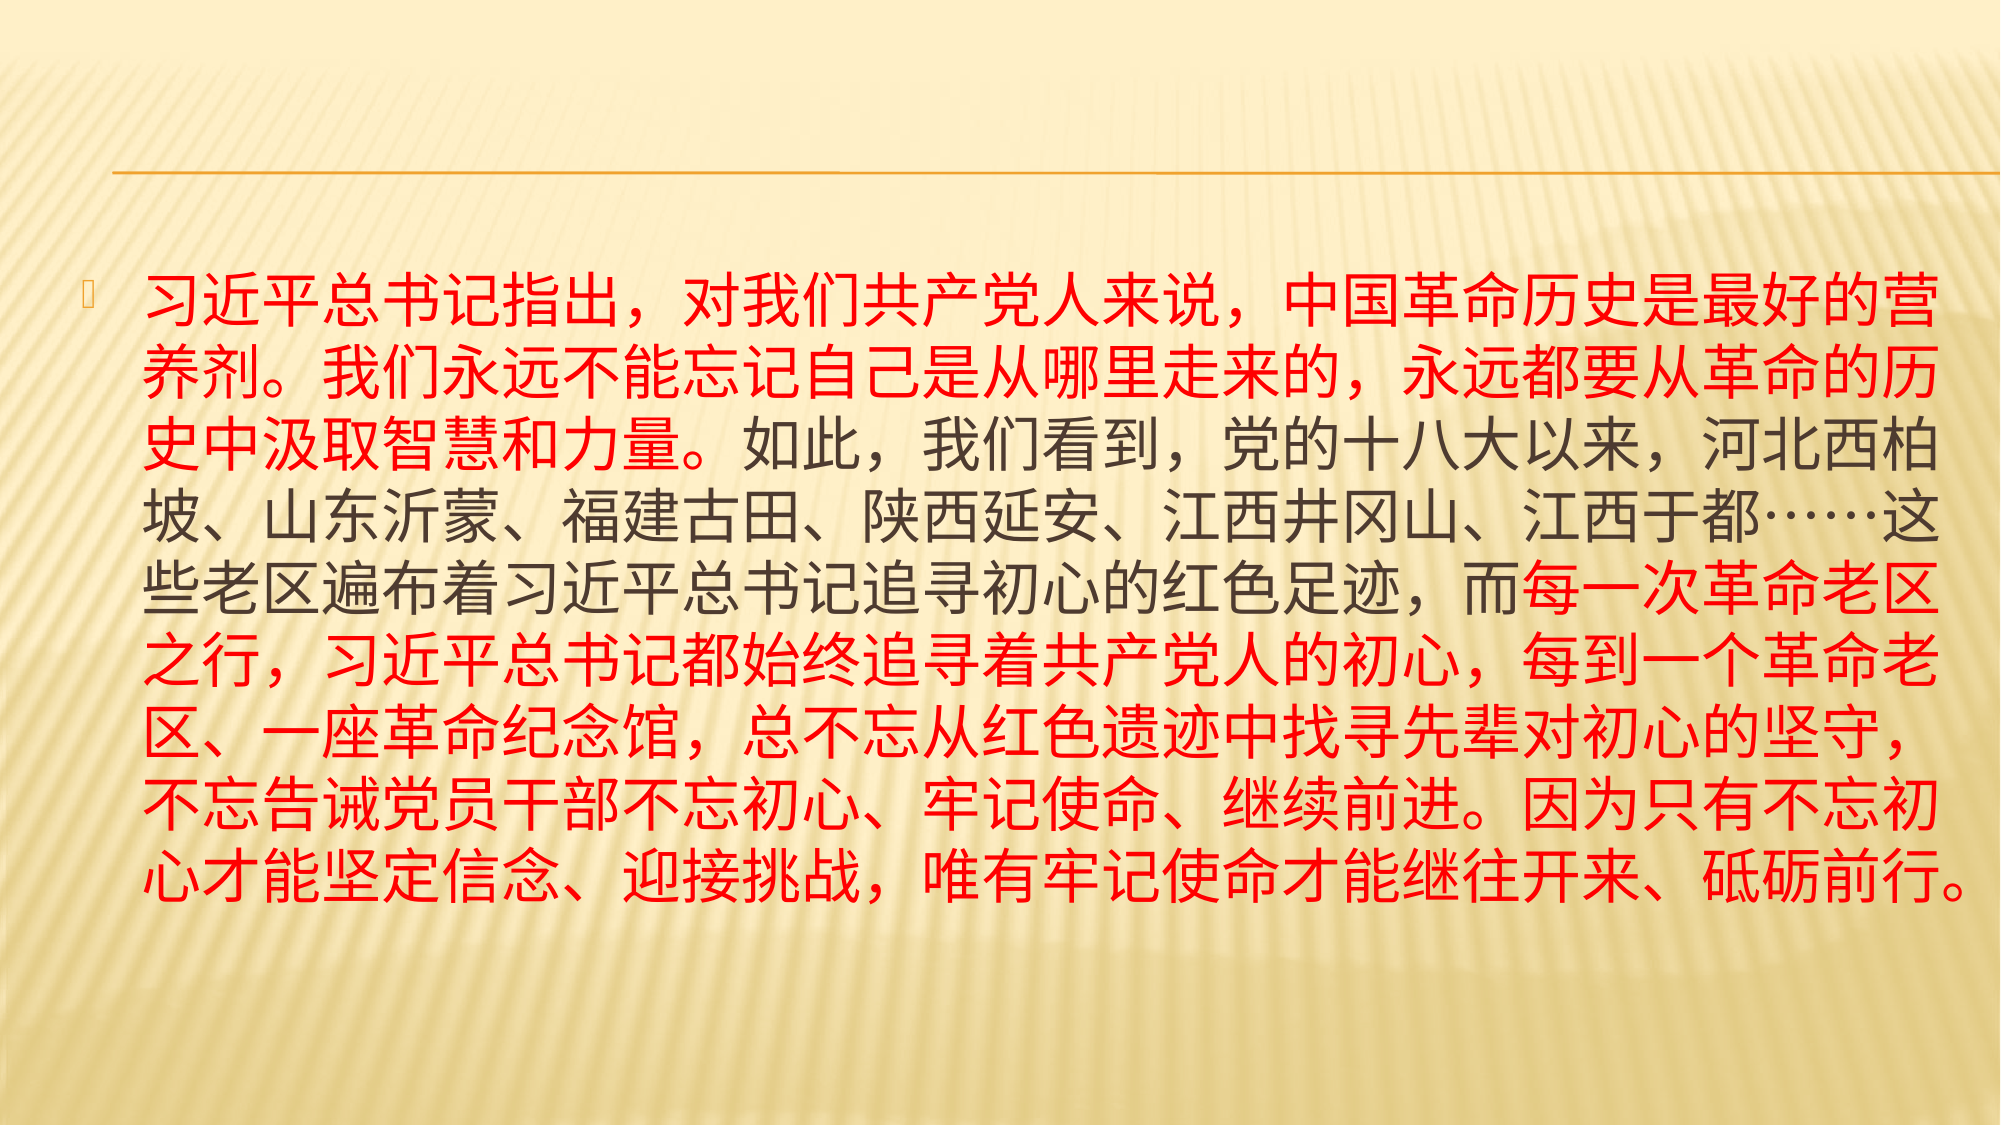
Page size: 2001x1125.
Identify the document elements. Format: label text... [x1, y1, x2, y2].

list 习近平总书记指出，对我们共产党人来说，中国革命历史是最好的营养剂。我们永远不能忘记自己是从哪里走来的，永远都要从革命的历史中汲取智慧和力量。如此，我们看到，党的十八大以来，河北西柏坡、山东沂蒙、福建古田、陕西延安、江西井冈山、江西于都……这些老区遍布着习近平总书记追寻初心的红色足迹，而每一次革命老区之行，习近平总书记都始终追寻着共产党人的初心，每到一个革命老区、一座革命纪念馆，总不忘从红色遗迹中找寻先辈对初心的坚守，不忘告诫党员干部不忘初心、牢记使命、继续前进。因为只有不忘初心才能坚定信念、迎接挑战，唯有牢记使命才能继往开来、砥砺前行。 [66, 254, 1967, 998]
